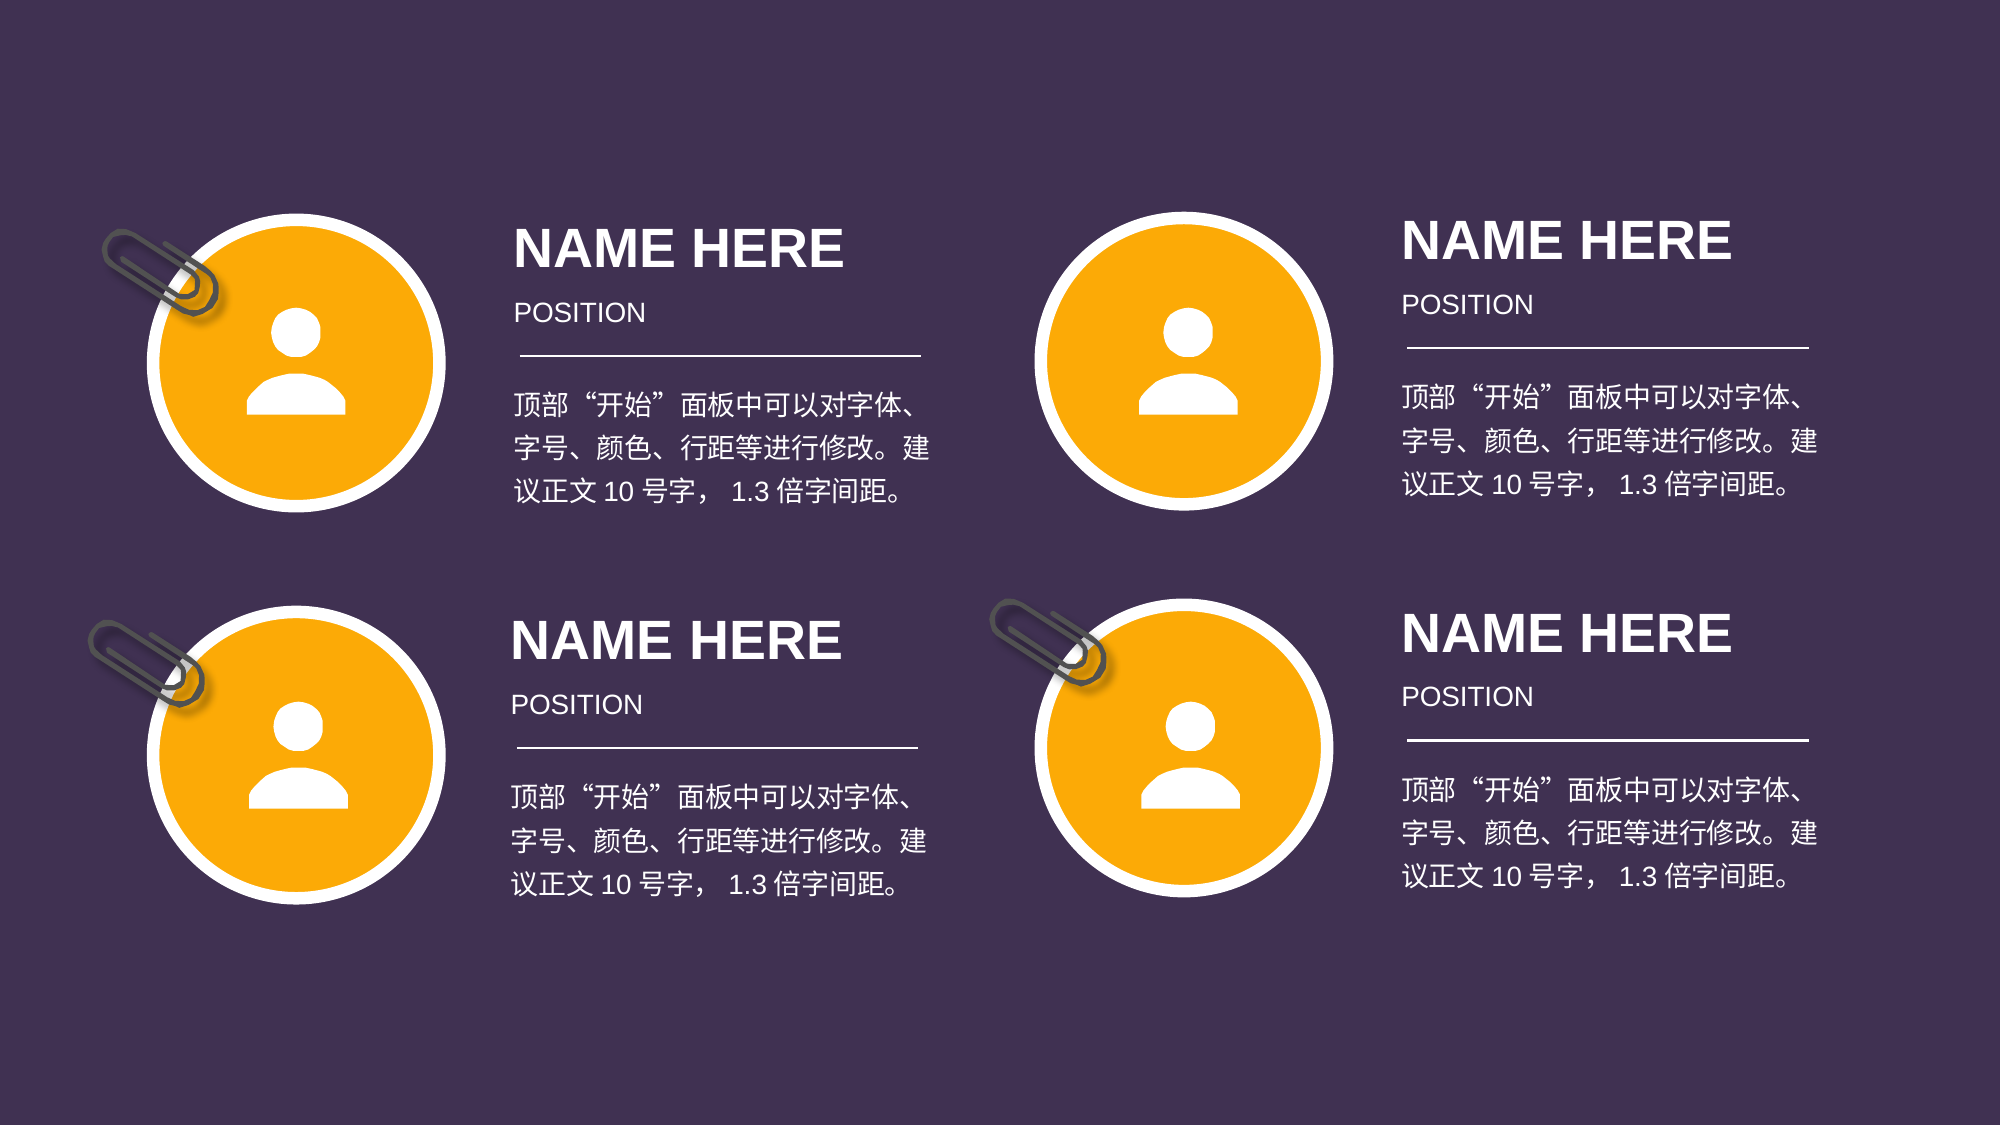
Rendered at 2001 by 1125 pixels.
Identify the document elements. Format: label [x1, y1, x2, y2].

text_box [246, 373, 346, 415]
text_box [989, 598, 1107, 687]
text_box [495, 596, 950, 909]
text_box [87, 619, 205, 708]
text_box [1163, 307, 1213, 357]
text_box [1040, 217, 1328, 505]
text_box [1139, 373, 1238, 415]
text_box [1040, 604, 1328, 892]
text_box [1141, 767, 1240, 809]
text_box [498, 204, 953, 517]
text_box [1386, 196, 1841, 510]
text_box [153, 219, 440, 507]
text_box [271, 307, 321, 357]
text_box [153, 611, 440, 899]
text_box [1165, 701, 1215, 751]
text_box [101, 228, 219, 317]
text_box [249, 767, 348, 809]
text_box [273, 701, 323, 751]
text_box [1386, 589, 1841, 902]
